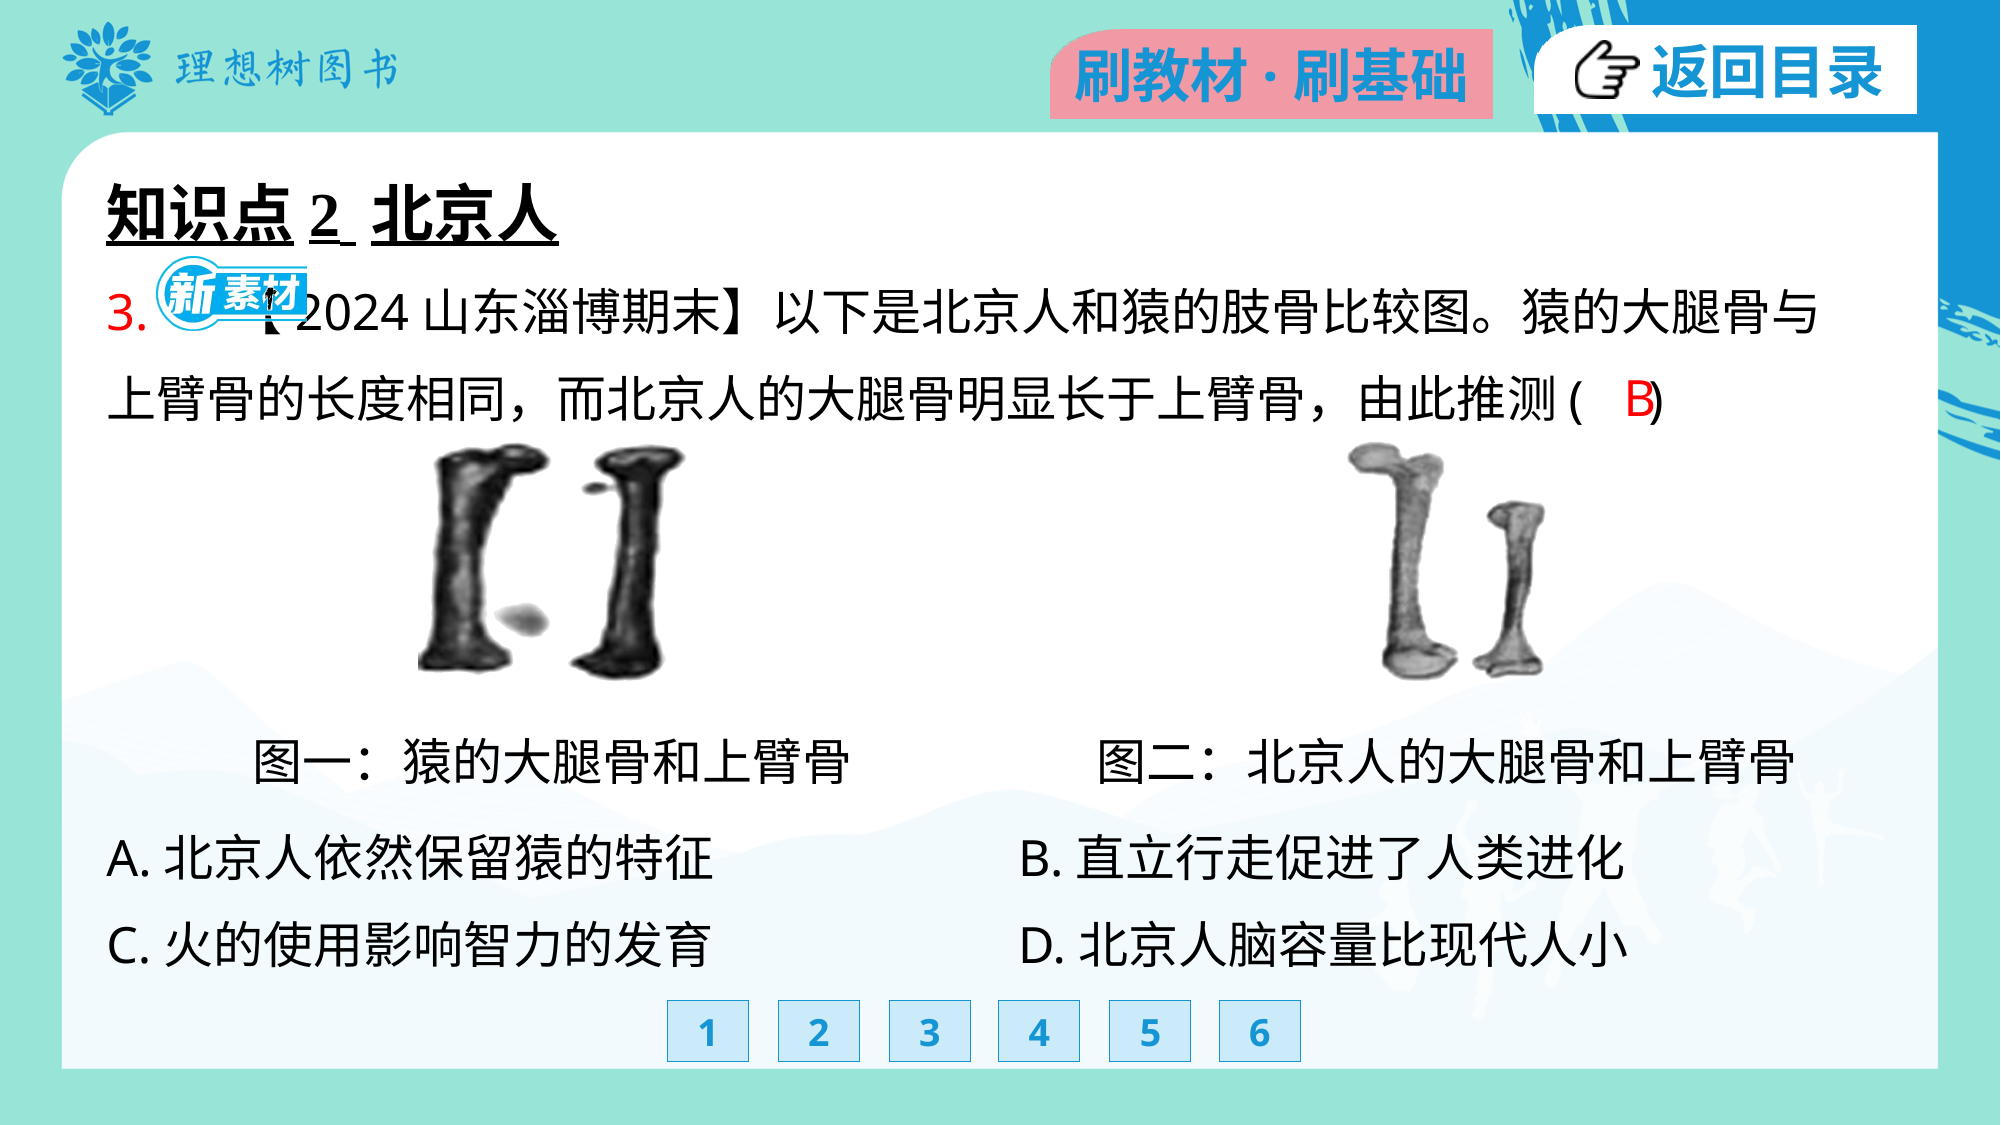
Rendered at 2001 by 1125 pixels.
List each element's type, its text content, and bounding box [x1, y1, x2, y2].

picture [0, 0, 2000, 1125]
text_box 知识点2 北京人 [106, 141, 1895, 312]
text_box 3. 【2024山东淄博期末】以下是北京人和猿的肢骨比较图。猿的大腿骨与 上臂骨的长度相同，而北京人的大腿骨明显长于上臂骨，由此推测( ) [106, 248, 1894, 419]
text_box 图一：猿的大腿骨和上臂骨 [247, 702, 859, 794]
text_box 图二：北京人的大腿骨和上臂骨 [1091, 702, 1803, 794]
text_box B [1609, 338, 1671, 417]
text_box A.北京人依然保留猿的特征 B.直立行走促进了人类进化 C.火的使用影响智力的发育 D.北京人脑容量比现代人小 [106, 794, 1895, 964]
